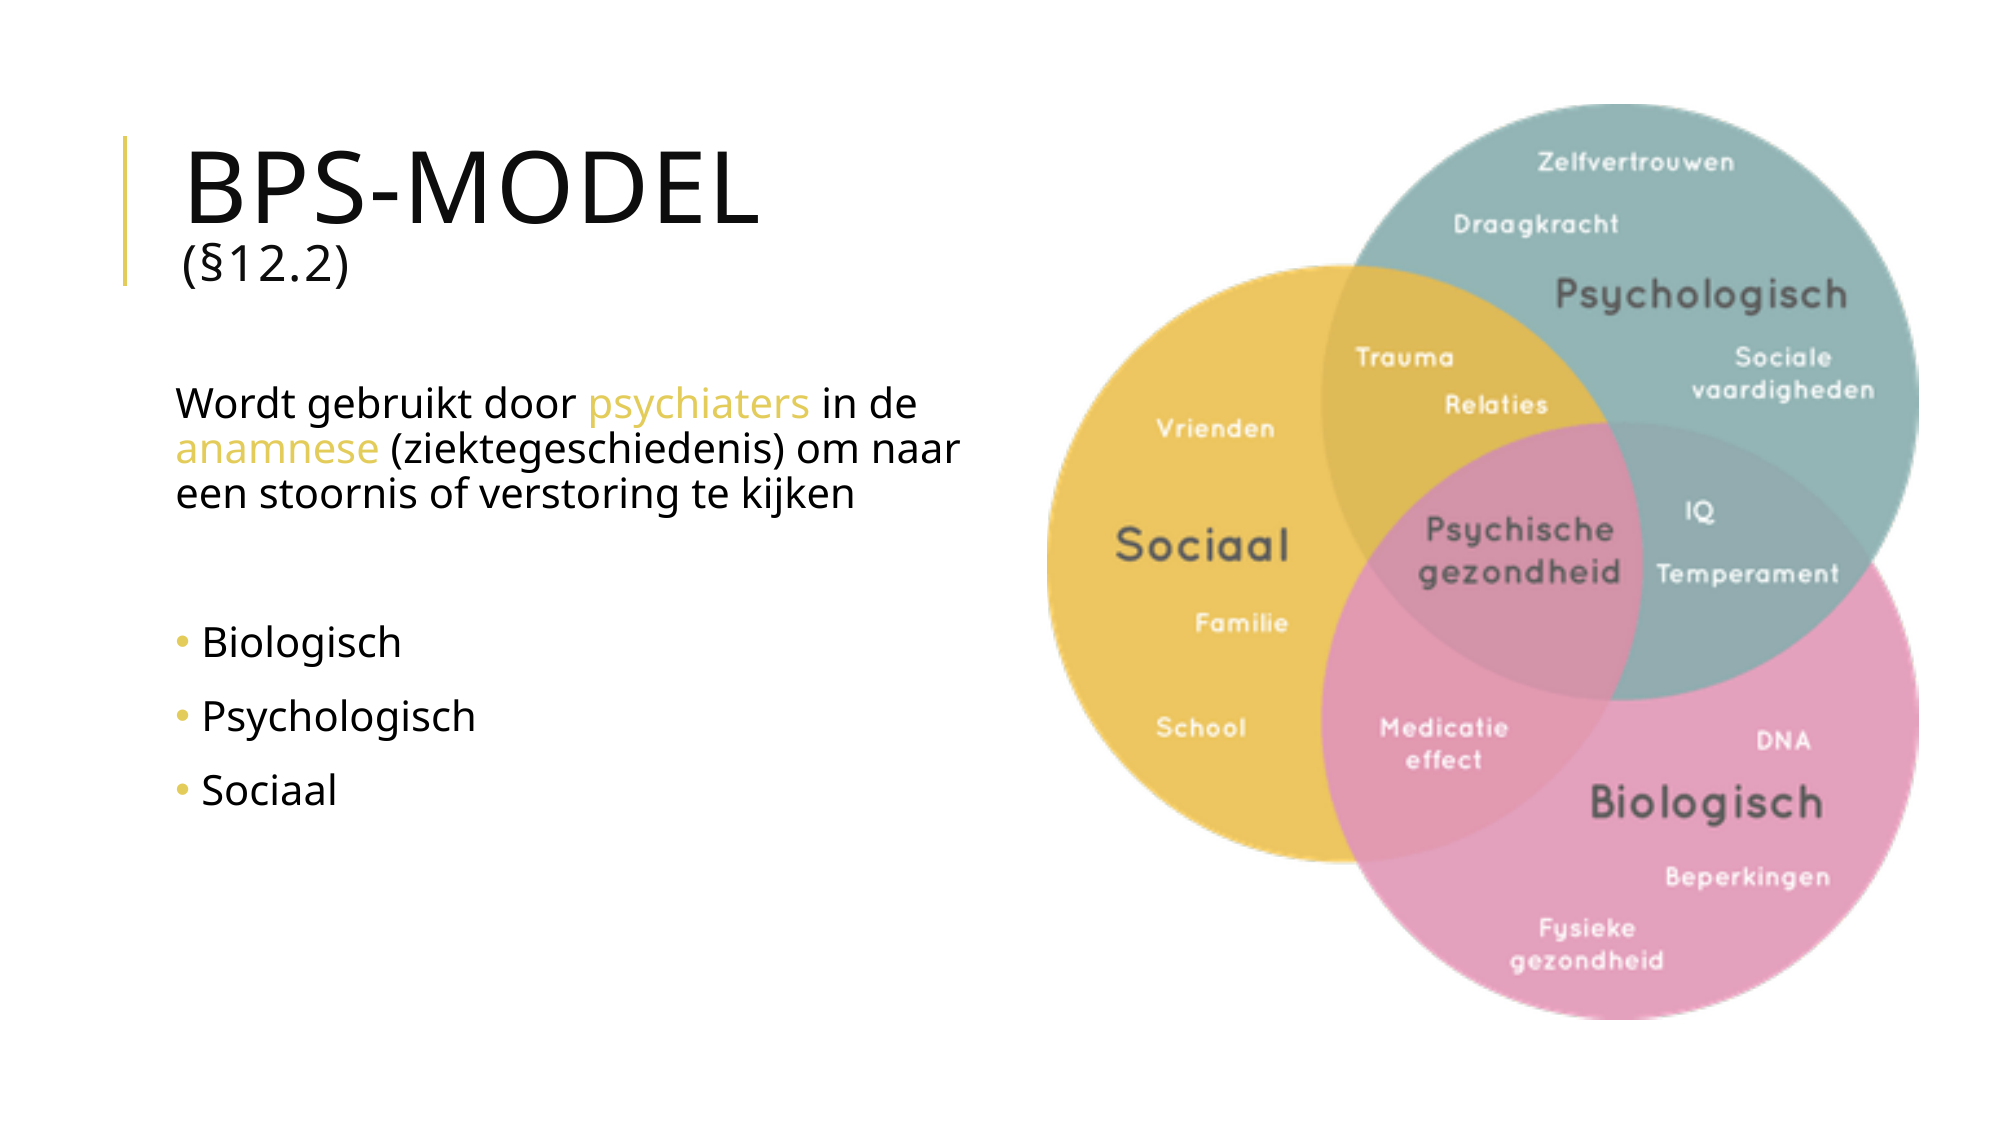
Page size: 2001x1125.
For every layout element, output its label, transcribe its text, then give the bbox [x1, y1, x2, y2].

title BPS-model (§12.2) [168, 96, 851, 342]
list Wordt gebruikt door psychiaters in de anamnese (ziektegeschiedenis) om naar een stoornis of verstoring te kijken Biologisch Psychologisch Sociaal [168, 375, 977, 1020]
picture [1047, 104, 1920, 1021]
